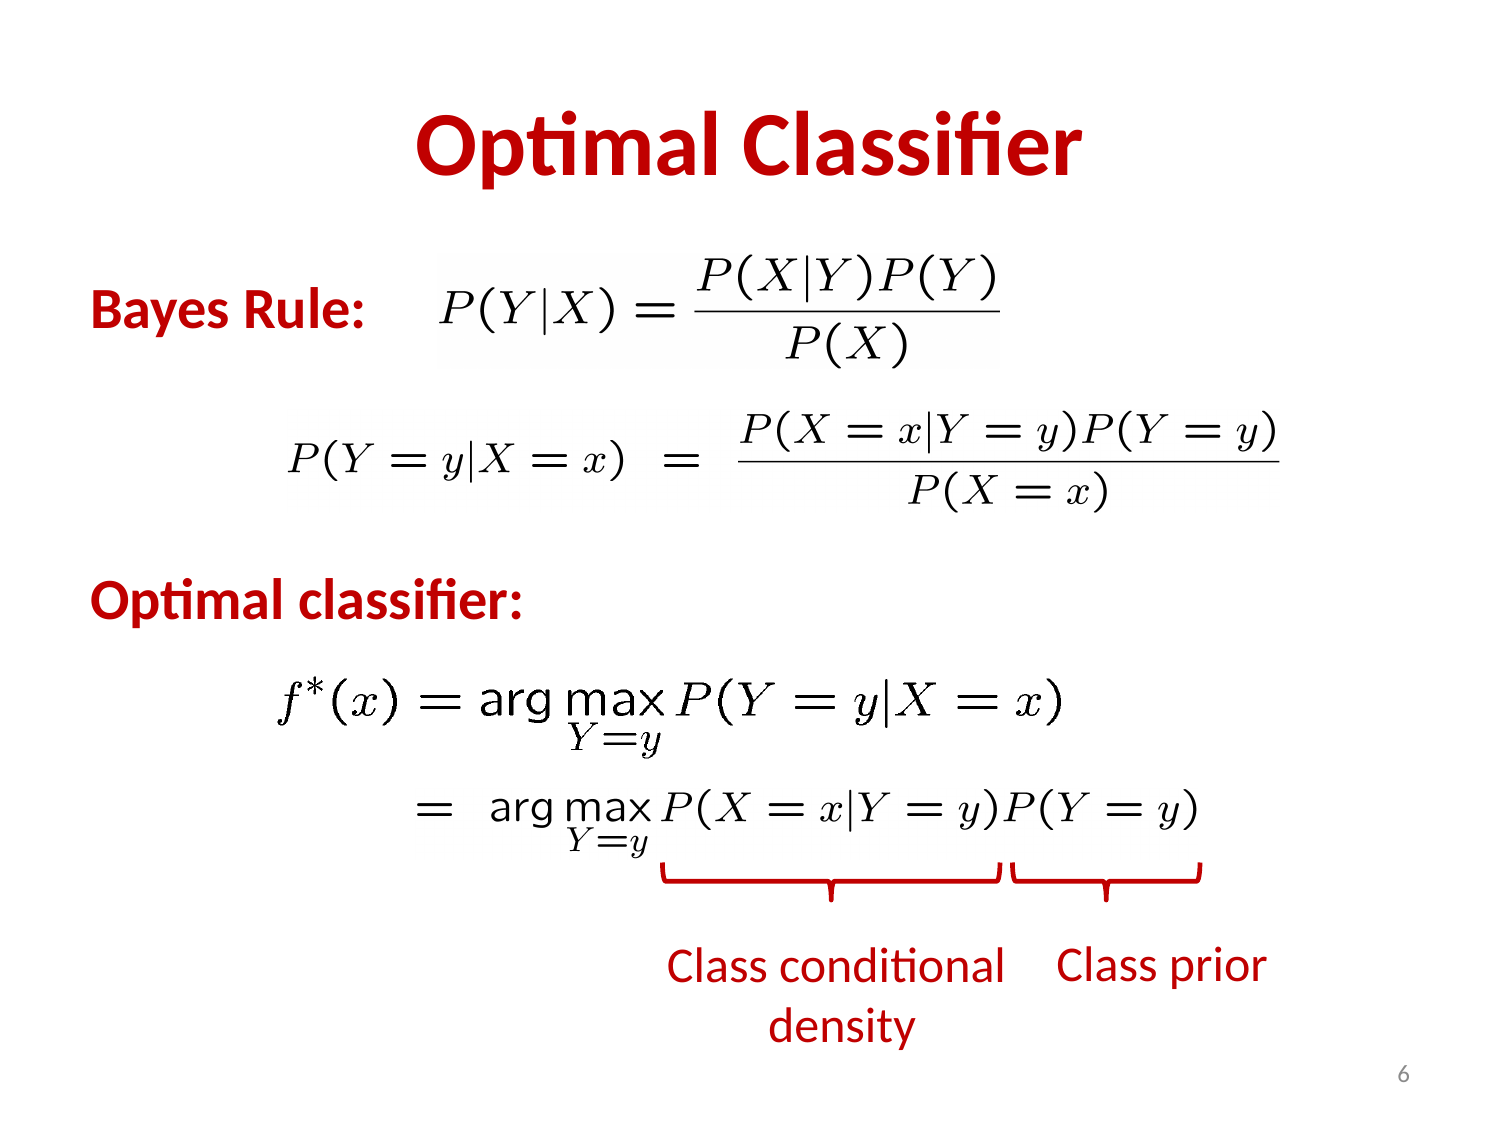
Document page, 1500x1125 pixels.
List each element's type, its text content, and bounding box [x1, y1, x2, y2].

title Optimal Classifier [75, 45, 1425, 233]
picture [437, 253, 1001, 369]
slide_number 6 [1074, 1042, 1425, 1103]
list Bayes Rule: Optimal classifier: [75, 262, 1425, 1005]
picture [287, 408, 1280, 513]
picture [274, 674, 1063, 761]
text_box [415, 787, 1285, 1062]
